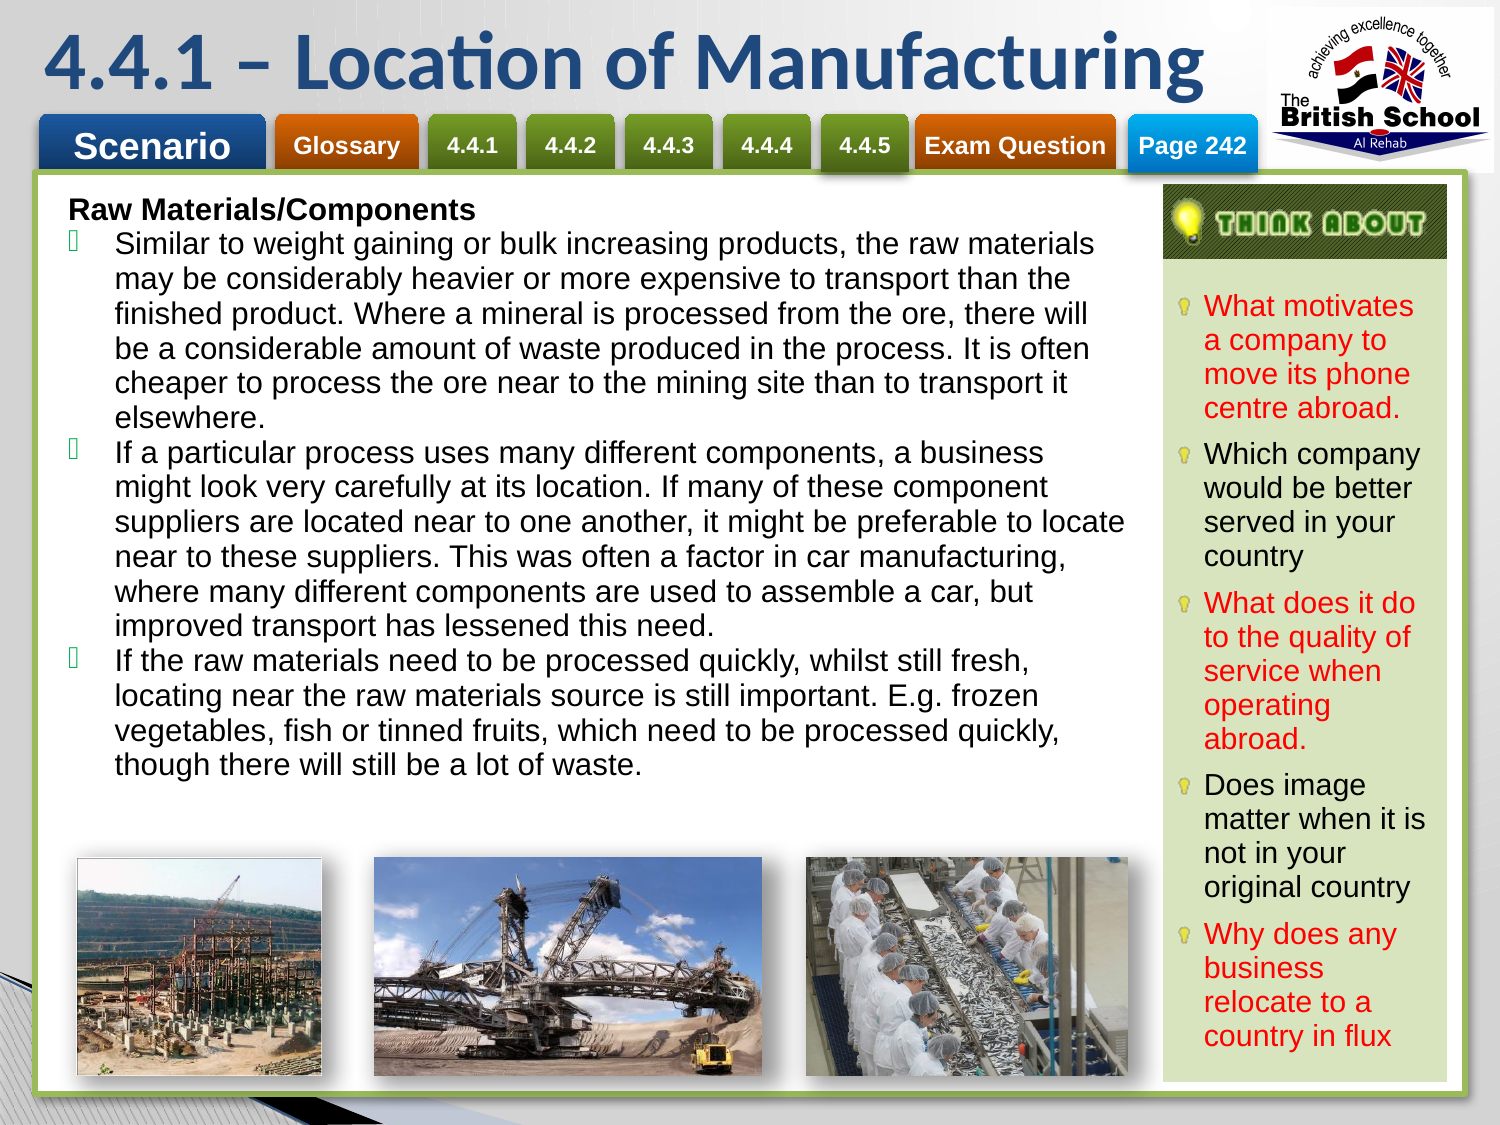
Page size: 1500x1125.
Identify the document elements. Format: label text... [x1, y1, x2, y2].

picture [1267, 7, 1495, 173]
picture [1174, 592, 1193, 614]
picture [1174, 923, 1193, 945]
picture [1174, 443, 1193, 465]
picture [76, 857, 322, 1077]
table_cell What motivates a company to move its phone centre abroad. Which company would be better served in your country What does it do to the quality of service when operating abroad. Does image matter when it is not in your original country Why does any business relocate to a country in flux [1163, 259, 1447, 1082]
text_box Page 242 [1127, 114, 1258, 173]
picture [373, 857, 762, 1077]
picture [281, 1114, 303, 1125]
picture [805, 857, 1129, 1077]
table_header Raw Materials/Components Similar to weight gaining or bulk increasing products, the raw materials may be considerably heavier or more expensive to transport than the finished product. Where a mineral is processed from the ore, there will be a considerable amount of waste produced in the process. It is often cheaper to process the ore near to the mining site than to transport it elsewhere. If a particular process uses many different components, a business might look very carefully at its location. If many of these component suppliers are located near to one another, it might be preferable to locate near to these suppliers. This was often a factor in car manufacturing, where many different components are used to assemble a car, but improved transport has lessened this need. If the raw materials need to be processed quickly, whilst still fresh, locating near the raw materials source is still important. E.g. frozen vegetables, fish or tinned fruits, which need to be processed quickly, though there will still be a lot of waste. [53, 184, 1146, 1069]
table_header [1163, 184, 1447, 259]
picture [1174, 774, 1193, 796]
title 4.4.1 – Location of Manufacturing [29, 0, 1294, 118]
picture [1169, 195, 1430, 251]
picture [1174, 294, 1193, 317]
